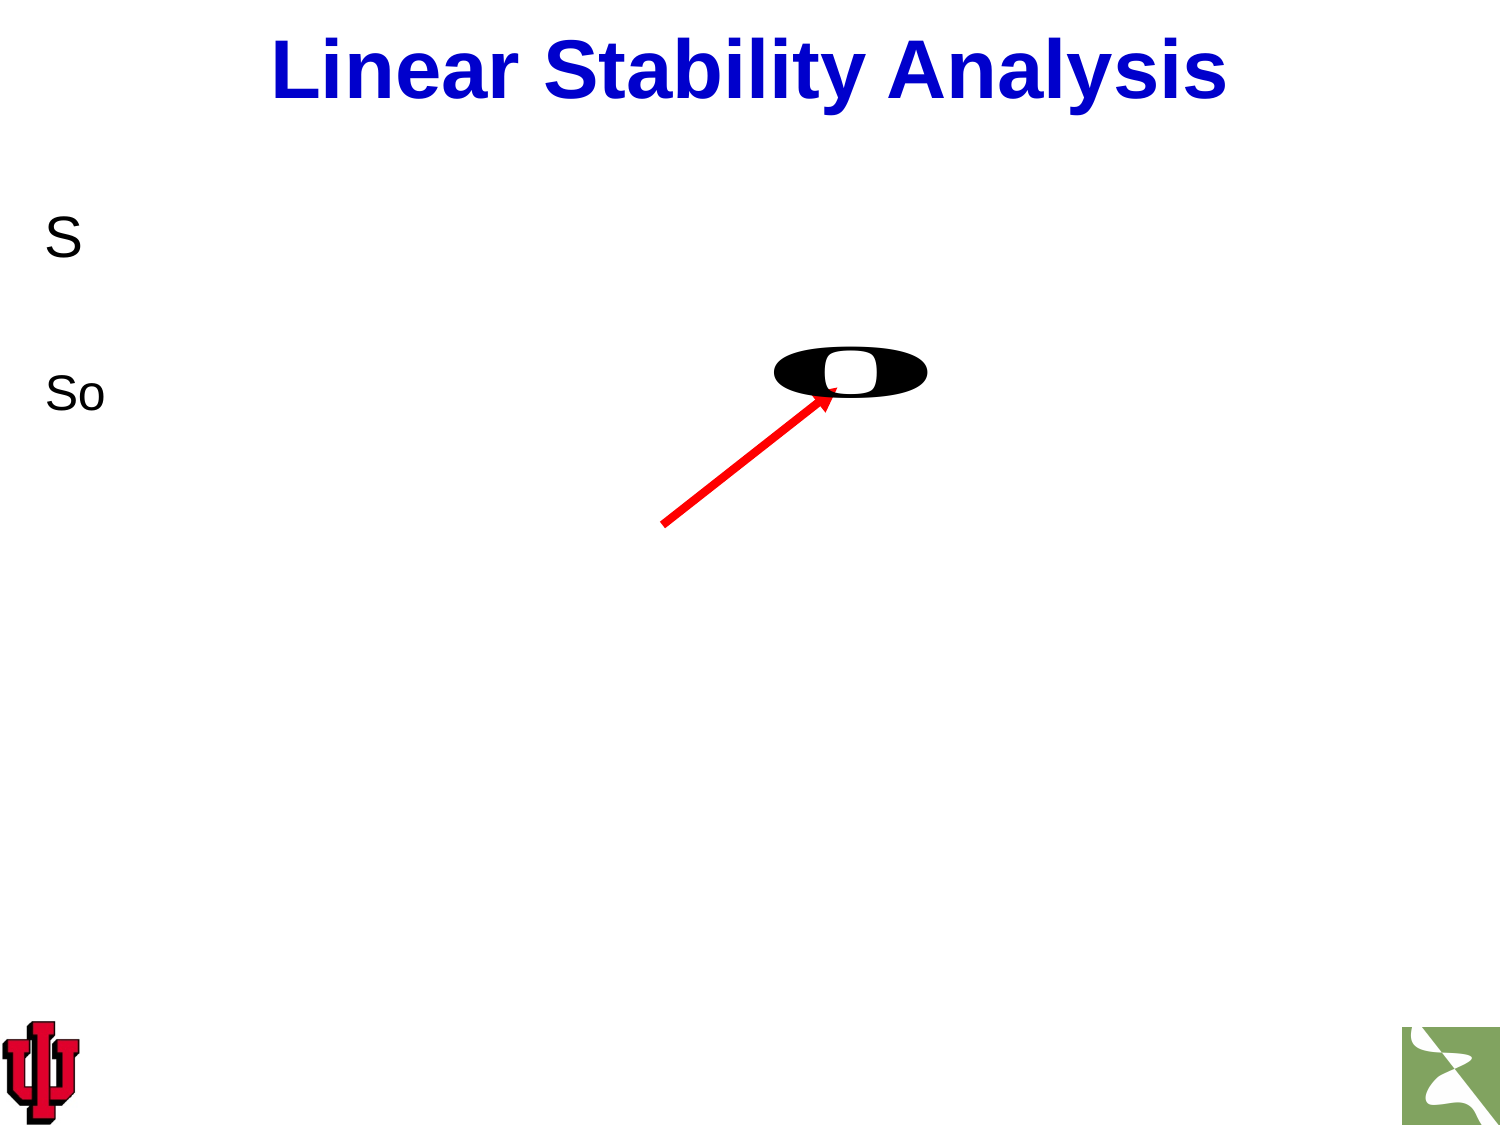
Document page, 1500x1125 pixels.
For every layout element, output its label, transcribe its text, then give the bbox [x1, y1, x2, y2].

title Linear Stability Analysis [0, 0, 1500, 132]
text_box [662, 387, 838, 526]
picture [0, 1020, 80, 1125]
picture [1402, 1027, 1500, 1125]
